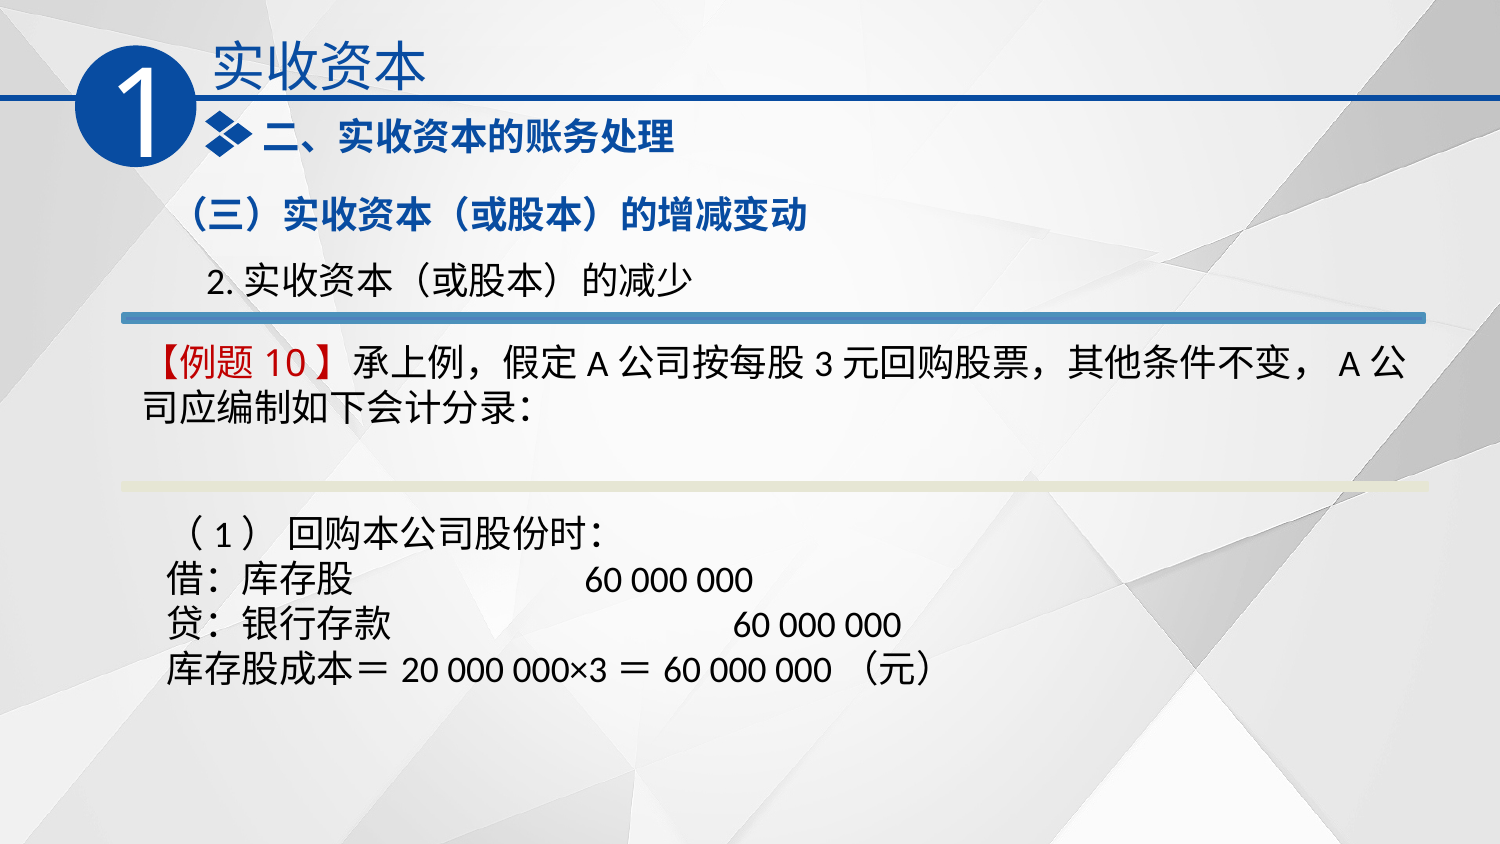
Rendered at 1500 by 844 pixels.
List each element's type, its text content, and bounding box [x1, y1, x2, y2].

text_box （1） 回购本公司股份时： 借：库存股 60 000 000 贷：银行存款 60 000 000 库存股成本＝20 000 000×3＝60 000 000（元） [154, 504, 1301, 697]
text_box [223, 122, 250, 145]
text_box （三）实收资本（或股本）的增减变动 [157, 184, 821, 242]
text_box 实收资本 [198, 37, 510, 92]
text_box [205, 135, 235, 158]
text_box 1 [84, 107, 203, 171]
text_box [205, 110, 235, 133]
text_box [121, 312, 1426, 324]
text_box [75, 107, 84, 138]
picture [0, 101, 1500, 844]
picture [0, 0, 1500, 95]
text_box [75, 74, 84, 97]
text_box [121, 481, 1429, 492]
text_box 1 [84, 45, 203, 97]
text_box 2.实收资本（或股本）的减少 [193, 250, 706, 308]
text_box 二、实收资本的账务处理 [250, 107, 688, 164]
text_box 【例题10】承上例，假定A公司按每股3元回购股票，其他条件不变，A公司应编制如下会计分录： [129, 332, 1431, 435]
